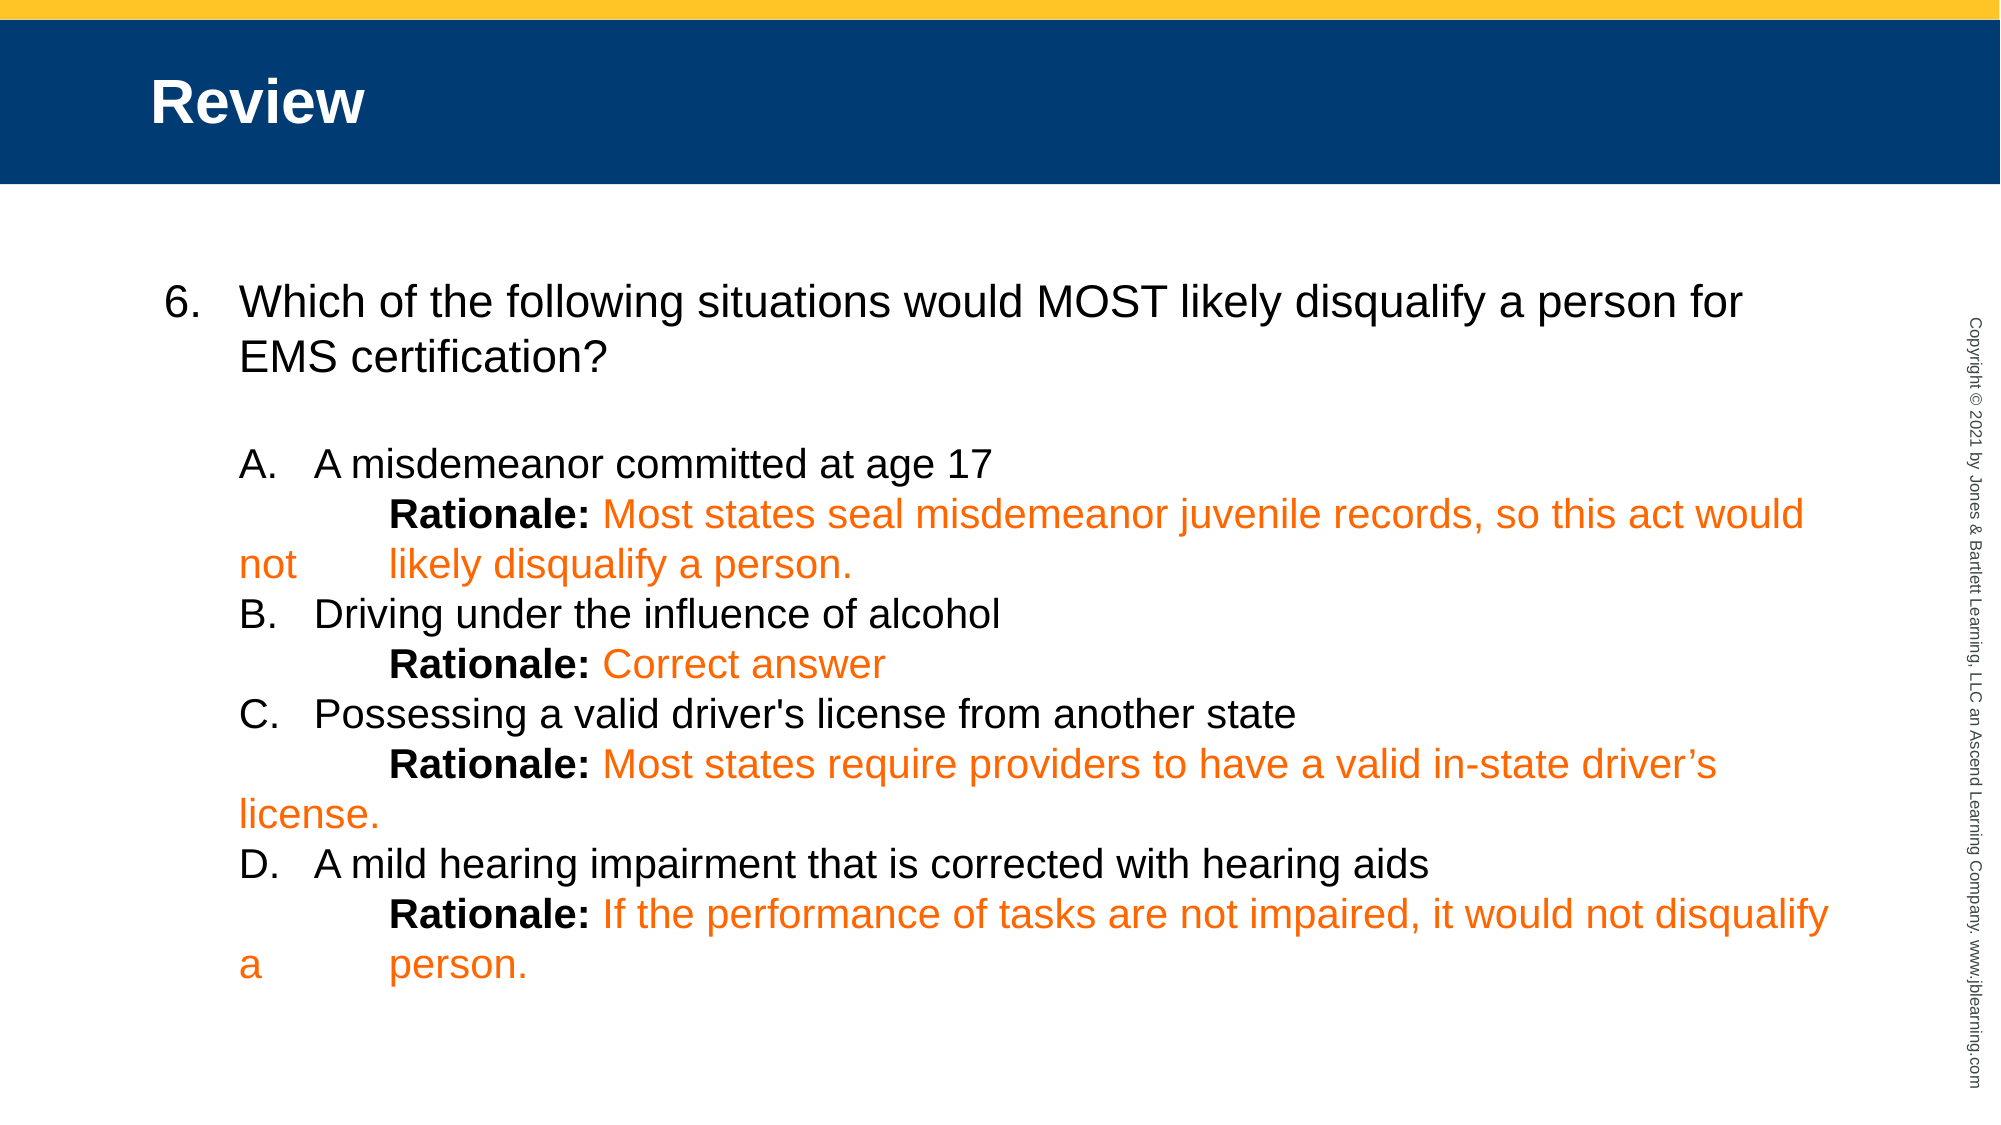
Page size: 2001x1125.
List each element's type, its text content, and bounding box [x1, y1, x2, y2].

title Review [0, 19, 2000, 185]
list Which of the following situations would MOST likely disqualify a person for EMS certification? A misdemeanor committed at age 17 Rationale: Most states seal misdemeanor juvenile records, so this act would not likely disqualify a person. Driving under the influence of alcohol Rationale: Correct answer Possessing a valid driver's license from another state Rationale: Most states require providers to have a valid in-state driver’s license. A mild hearing impairment that is corrected with hearing aids Rationale: If the performance of tasks are not impaired, it would not disqualify a person. [148, 241, 1849, 1030]
